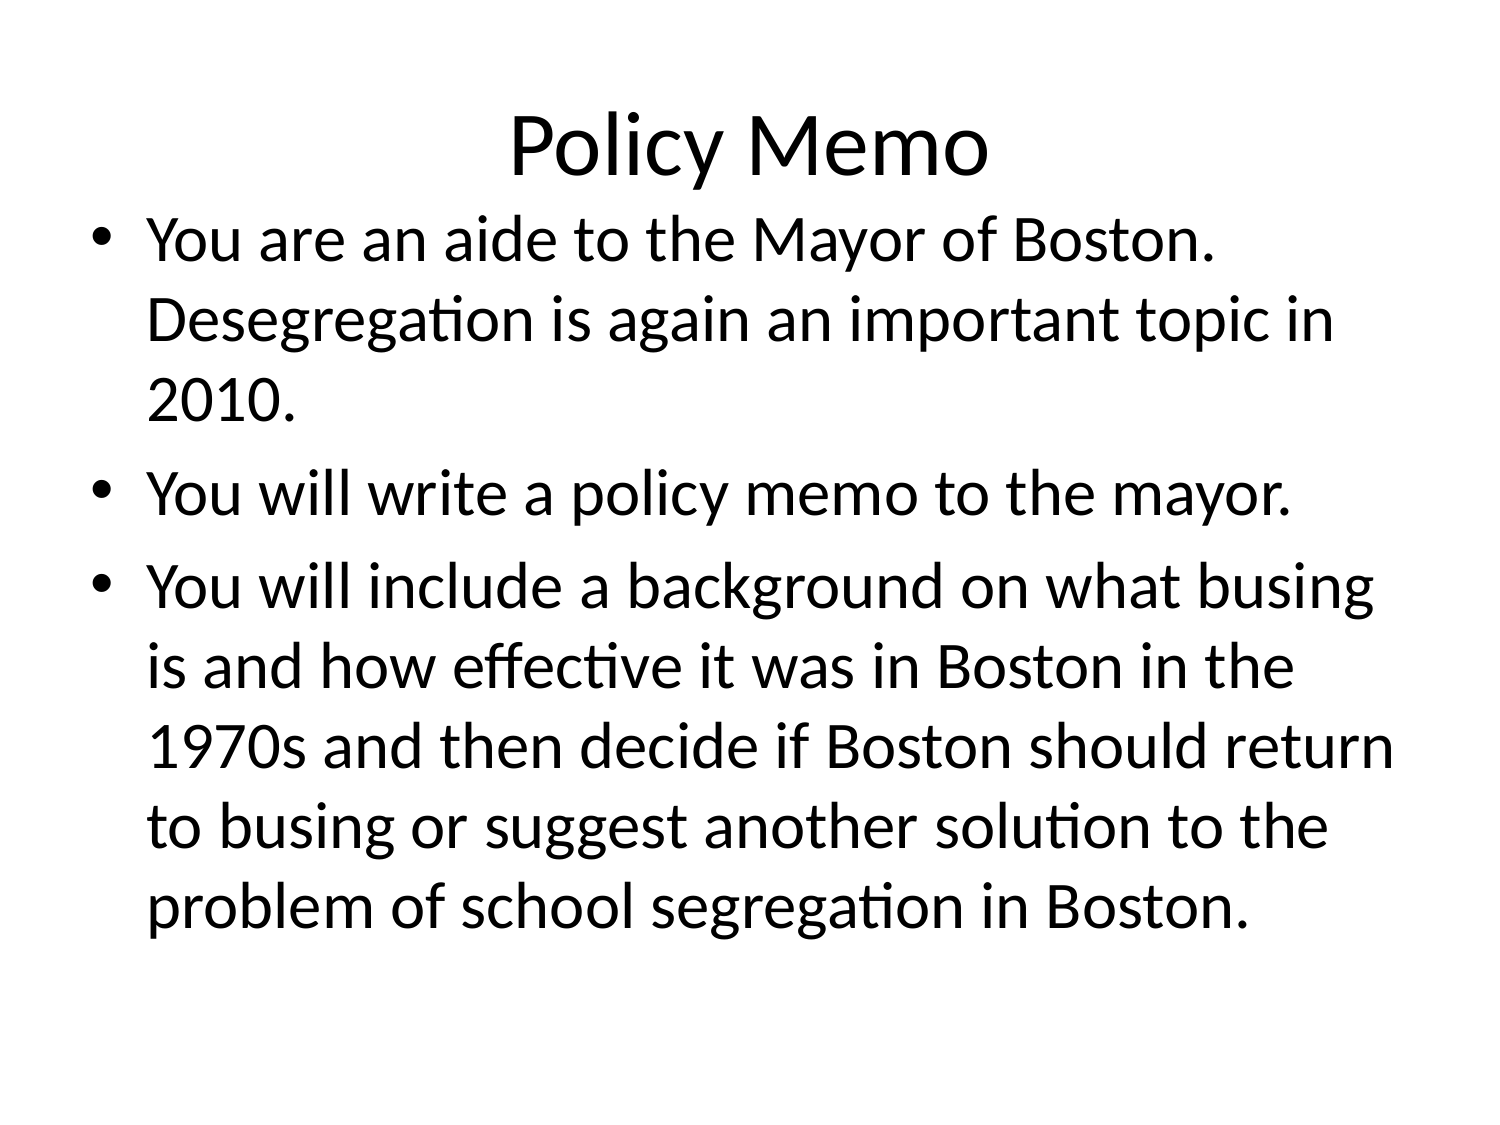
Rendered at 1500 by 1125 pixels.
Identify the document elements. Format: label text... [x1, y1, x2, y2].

list You are an aide to the Mayor of Boston. Desegregation is again an important topic in 2010. You will write a policy memo to the mayor. You will include a background on what busing is and how effective it was in Boston in the 1970s and then decide if Boston should return to busing or suggest another solution to the problem of school segregation in Boston. [75, 187, 1425, 1005]
title Policy Memo [75, 45, 1425, 187]
